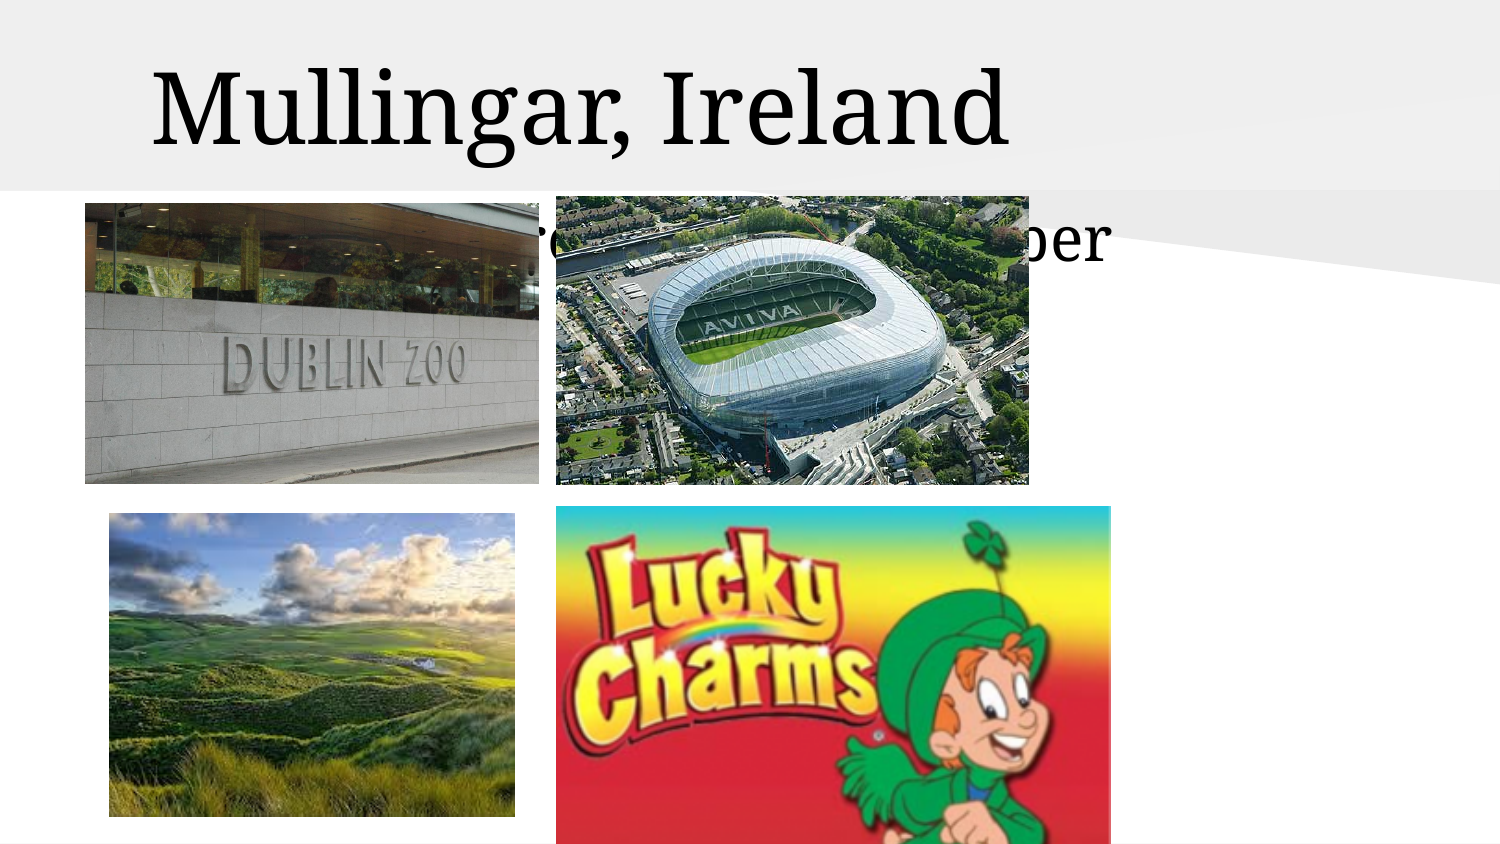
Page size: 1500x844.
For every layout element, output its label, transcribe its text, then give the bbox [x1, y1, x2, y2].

list Slide #9 : *Correction* Va A Haber [54, 183, 1405, 796]
picture [556, 506, 1111, 844]
picture [85, 203, 540, 485]
title Mullingar, Ireland [85, 33, 1436, 175]
picture [556, 196, 1029, 485]
picture [109, 513, 515, 817]
